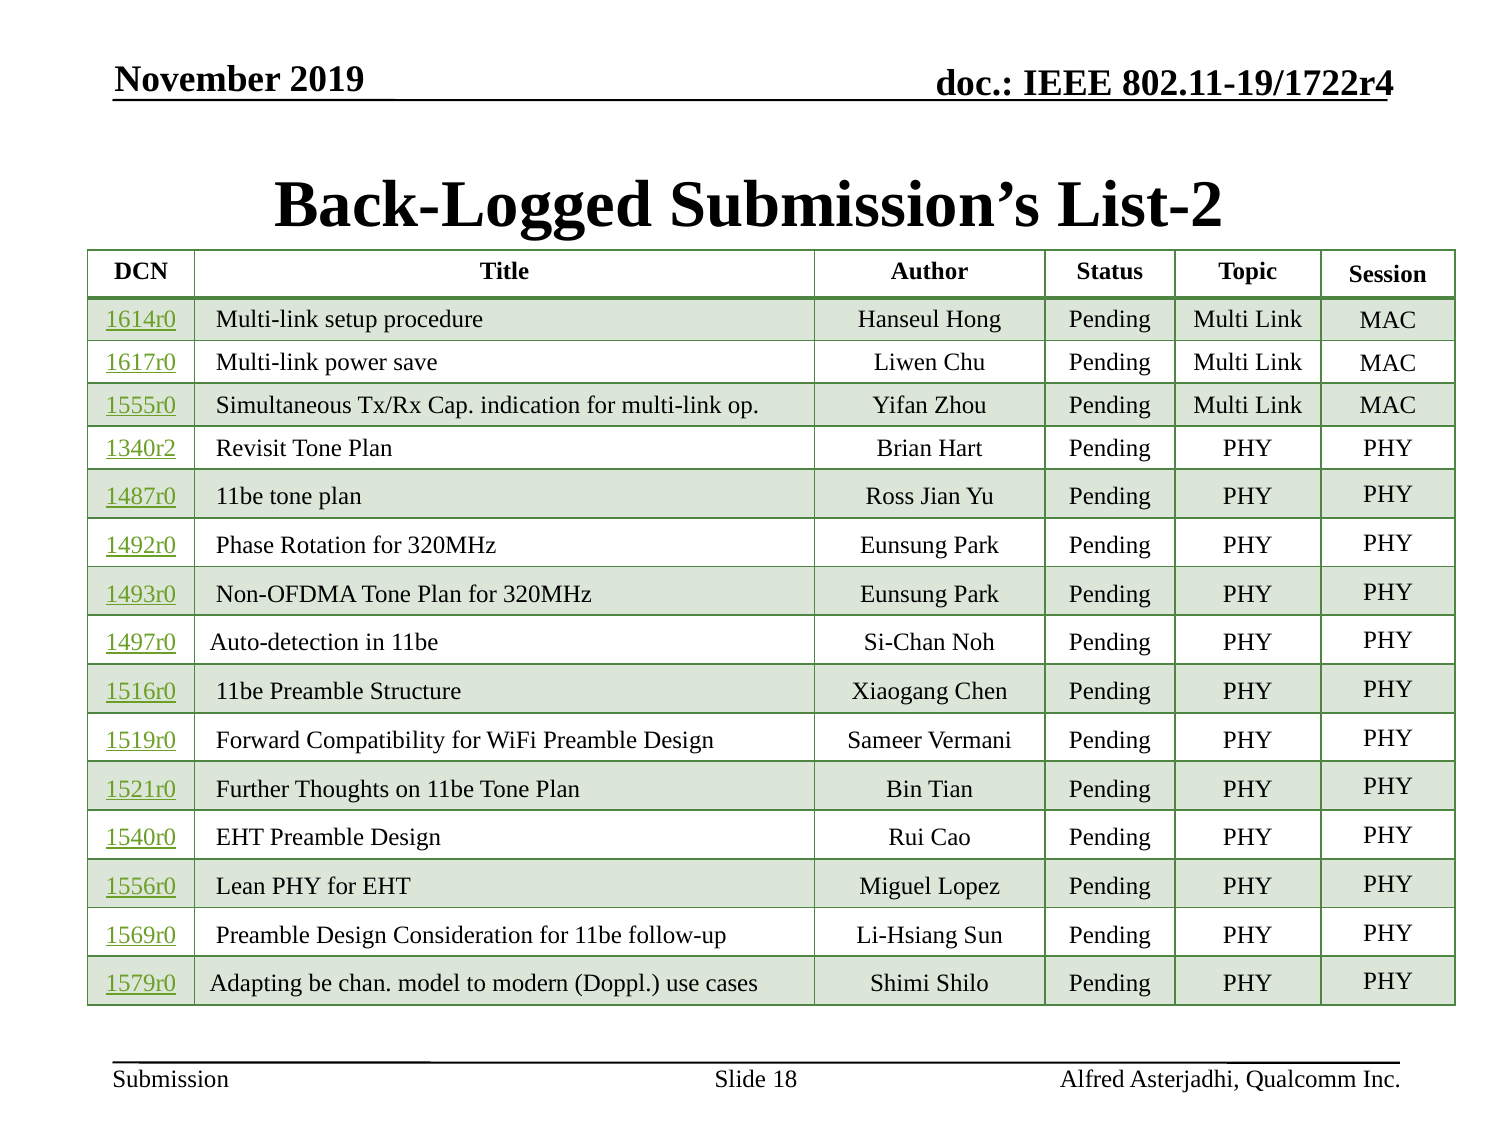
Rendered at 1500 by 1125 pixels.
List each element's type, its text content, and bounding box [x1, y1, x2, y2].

table_cell Pending [1046, 860, 1174, 907]
table_cell 1556r0 [88, 860, 194, 907]
table_cell Pending [1046, 427, 1174, 468]
table_cell PHY [1322, 908, 1454, 955]
table_cell Yifan Zhou [815, 384, 1044, 425]
table_cell 1540r0 [88, 811, 194, 858]
table_cell Pending [1046, 567, 1174, 614]
table_cell MAC [1322, 341, 1454, 382]
table_cell PHY [1176, 567, 1320, 614]
table_cell 11be tone plan [195, 470, 814, 517]
table_cell 1340r2 [88, 427, 194, 468]
table_cell PHY [1176, 811, 1320, 858]
table_cell Pending [1046, 957, 1174, 1004]
table_cell 1519r0 [88, 714, 194, 760]
footer Alfred Asterjadhi, Qualcomm Inc. [878, 1061, 1402, 1093]
table_cell Multi-link power save [195, 341, 814, 382]
table_header Topic [1176, 251, 1320, 296]
table_cell Multi Link [1176, 341, 1320, 382]
table_cell Multi Link [1176, 300, 1320, 340]
table_cell 1521r0 [88, 762, 194, 809]
table_cell Pending [1046, 714, 1174, 760]
table_cell 1493r0 [88, 567, 194, 614]
table_cell MAC [1322, 300, 1454, 340]
table_cell Bin Tian [815, 762, 1044, 809]
table_cell PHY [1176, 957, 1320, 1004]
table_cell Eunsung Park [815, 519, 1044, 566]
table_cell PHY [1322, 811, 1454, 858]
table_cell Xiaogang Chen [815, 665, 1044, 712]
table_cell PHY [1322, 957, 1454, 1004]
table_cell Pending [1046, 665, 1174, 712]
table_cell Pending [1046, 519, 1174, 566]
table_cell PHY [1322, 519, 1454, 566]
table_header Title [195, 251, 814, 296]
table_cell 1617r0 [88, 341, 194, 382]
table_cell PHY [1322, 616, 1454, 663]
table_cell EHT Preamble Design [195, 811, 814, 858]
table_cell PHY [1176, 665, 1320, 712]
table_cell Pending [1046, 470, 1174, 517]
slide_number Slide 18 [712, 1061, 800, 1123]
table_cell Further Thoughts on 11be Tone Plan [195, 762, 814, 809]
table_cell Shimi Shilo [815, 957, 1044, 1004]
table_header Status [1046, 251, 1174, 296]
table_cell PHY [1322, 665, 1454, 712]
table_cell Liwen Chu [815, 341, 1044, 382]
table_cell Forward Compatibility for WiFi Preamble Design [195, 714, 814, 760]
table_cell Adapting be chan. model to modern (Doppl.) use cases [195, 957, 814, 1004]
table_cell Pending [1046, 616, 1174, 663]
table_cell Simultaneous Tx/Rx Cap. indication for multi-link op. [195, 384, 814, 425]
table_cell PHY [1322, 470, 1454, 517]
table_cell 1569r0 [88, 908, 194, 955]
table_cell Pending [1046, 811, 1174, 858]
table_cell Revisit Tone Plan [195, 427, 814, 468]
table_cell Preamble Design Consideration for 11be follow-up [195, 908, 814, 955]
table_cell Pending [1046, 384, 1174, 425]
table_cell Lean PHY for EHT [195, 860, 814, 907]
table_header Author [815, 251, 1044, 296]
table_cell Multi-link setup procedure [195, 300, 814, 340]
table_cell Sameer Vermani [815, 714, 1044, 760]
table_cell Brian Hart [815, 427, 1044, 468]
table_cell 1516r0 [88, 665, 194, 712]
table_cell PHY [1176, 470, 1320, 517]
table_cell Pending [1046, 300, 1174, 340]
table_cell Non-OFDMA Tone Plan for 320MHz [195, 567, 814, 614]
table_cell MAC [1322, 384, 1454, 425]
table_cell PHY [1176, 616, 1320, 663]
table_cell PHY [1176, 427, 1320, 468]
table_cell PHY [1322, 427, 1454, 468]
table_cell Miguel Lopez [815, 860, 1044, 907]
table_cell 1497r0 [88, 616, 194, 663]
table_cell 1579r0 [88, 957, 194, 1004]
table_cell 1614r0 [88, 300, 194, 340]
table_cell 1492r0 [88, 519, 194, 566]
table_cell Phase Rotation for 320MHz [195, 519, 814, 566]
table_cell Pending [1046, 341, 1174, 382]
table_cell Si-Chan Noh [815, 616, 1044, 663]
table_cell PHY [1322, 762, 1454, 809]
table_header DCN [88, 251, 194, 296]
table_cell Auto-detection in 11be [195, 616, 814, 663]
title Back-Logged Submission’s List-2 [112, 112, 1388, 249]
table_cell PHY [1176, 860, 1320, 907]
table_cell Li-Hsiang Sun [815, 908, 1044, 955]
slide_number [114, 54, 423, 100]
table_cell Eunsung Park [815, 567, 1044, 614]
table_cell 11be Preamble Structure [195, 665, 814, 712]
table_cell Hanseul Hong [815, 300, 1044, 340]
table_cell PHY [1322, 714, 1454, 760]
table_cell PHY [1176, 908, 1320, 955]
table_cell PHY [1176, 762, 1320, 809]
table_cell Pending [1046, 908, 1174, 955]
table_header Session [1322, 251, 1454, 296]
table_cell Ross Jian Yu [815, 470, 1044, 517]
table_cell PHY [1176, 519, 1320, 566]
table_cell PHY [1176, 714, 1320, 760]
table_cell Multi Link [1176, 384, 1320, 425]
table_cell Pending [1046, 762, 1174, 809]
table_cell 1555r0 [88, 384, 194, 425]
table_cell Rui Cao [815, 811, 1044, 858]
table_cell PHY [1322, 567, 1454, 614]
table_cell 1487r0 [88, 470, 194, 517]
table_cell PHY [1322, 860, 1454, 907]
